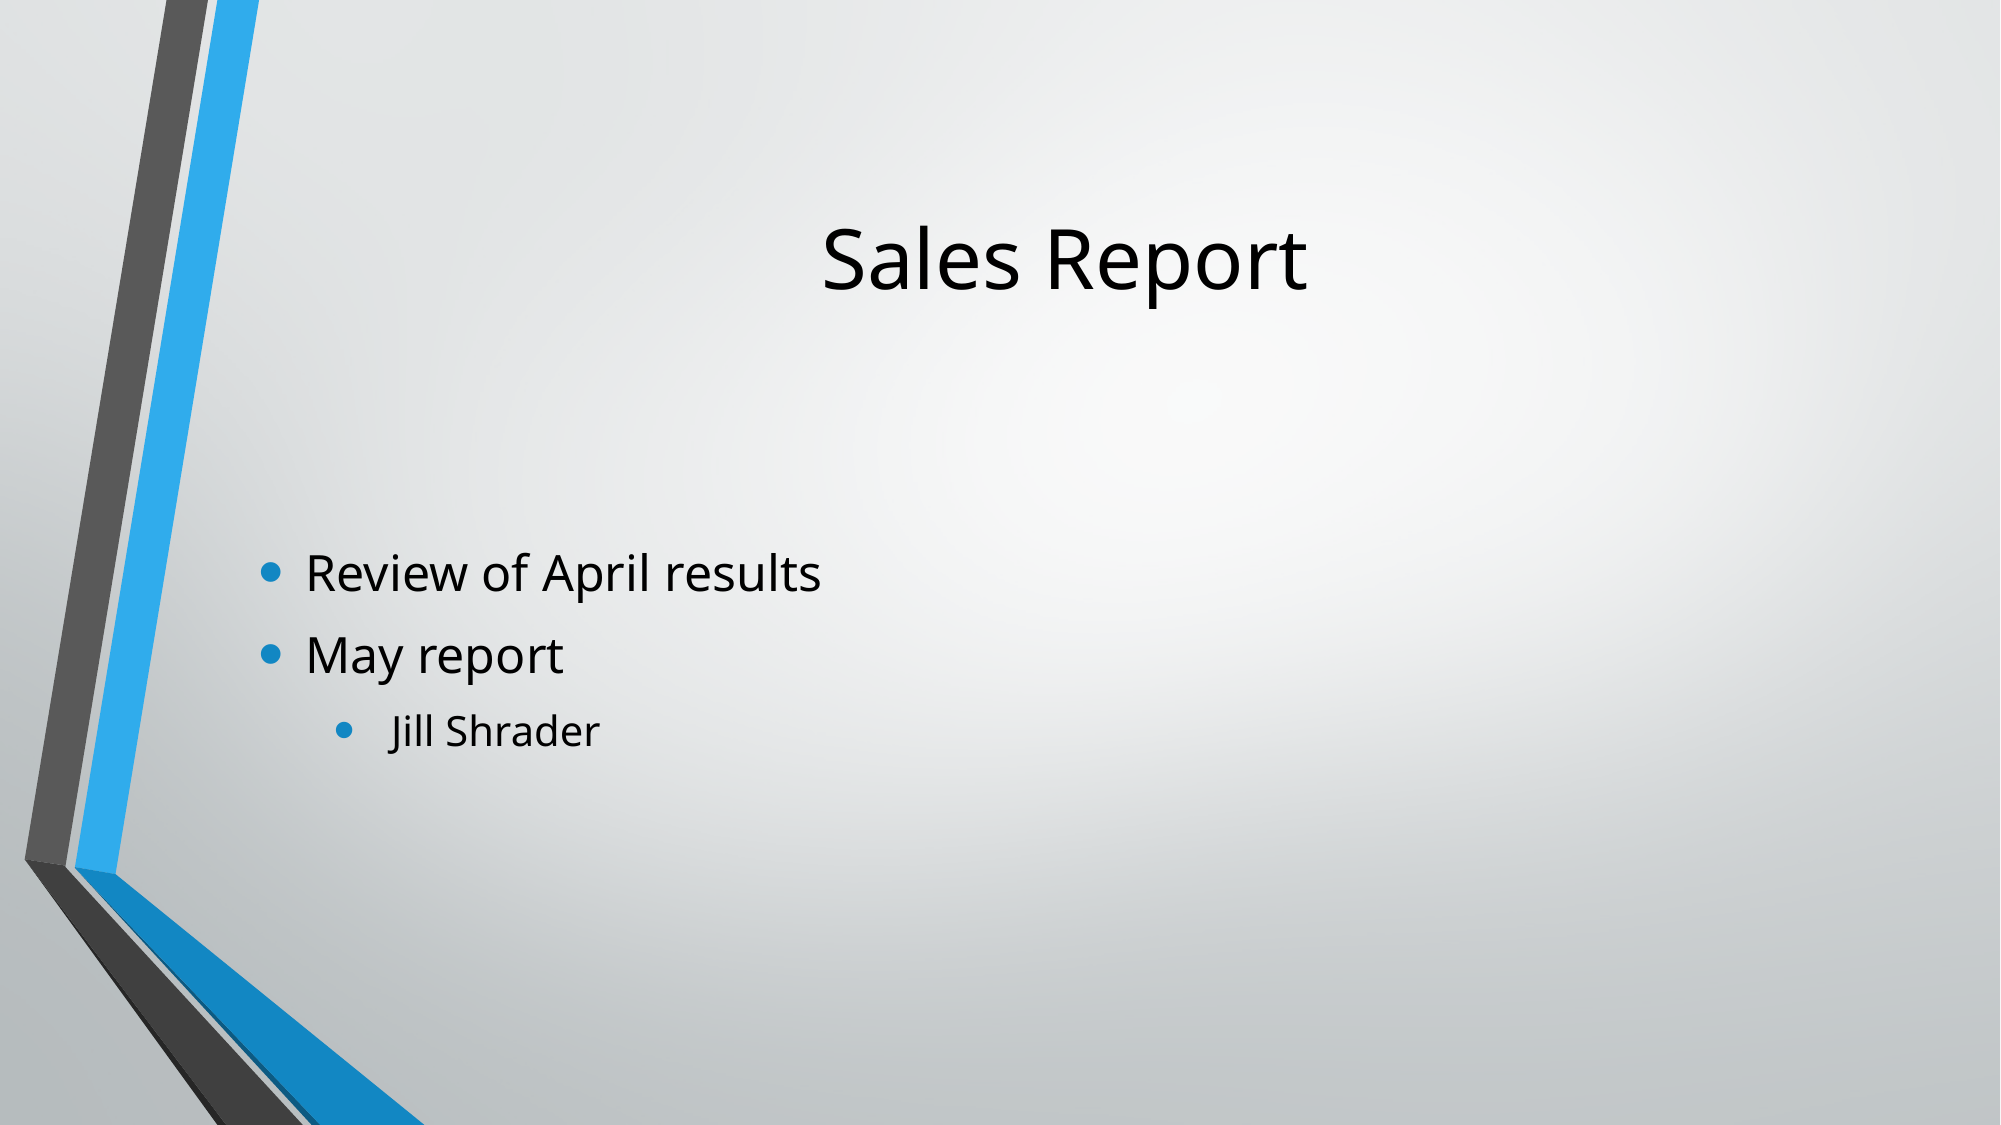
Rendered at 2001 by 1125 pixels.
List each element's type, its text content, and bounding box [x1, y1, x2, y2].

title Sales Report [243, 112, 1887, 400]
list Review of April results May report Jill Shrader [243, 437, 1887, 950]
